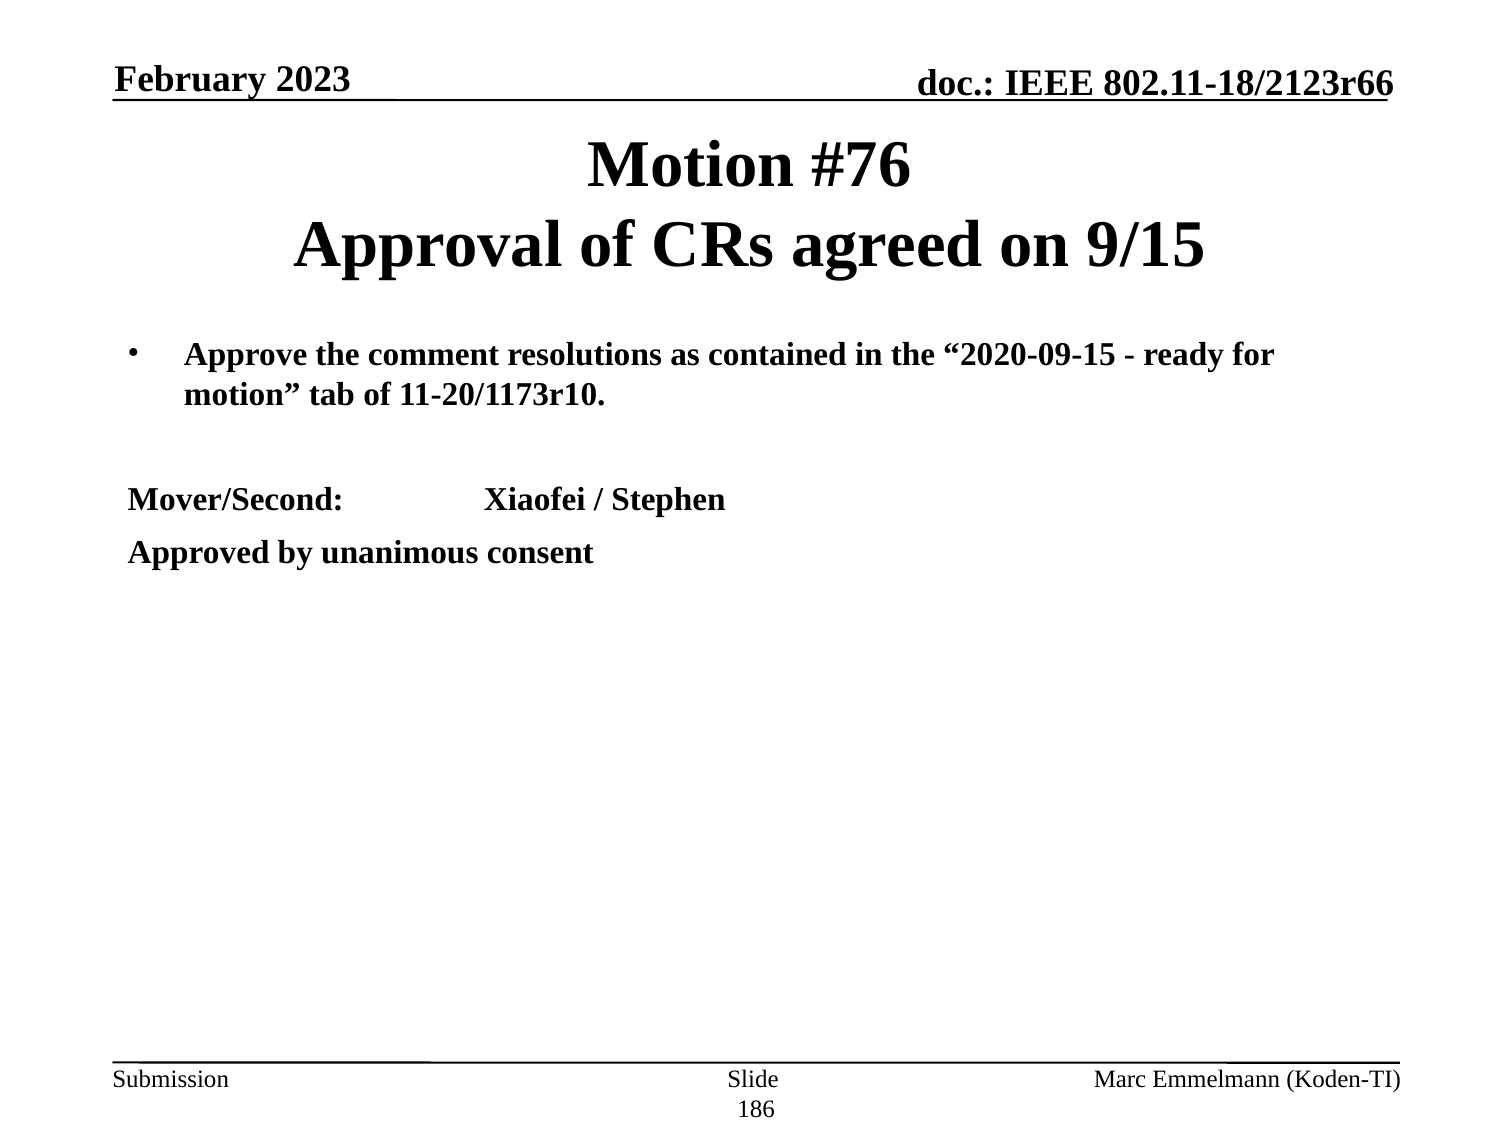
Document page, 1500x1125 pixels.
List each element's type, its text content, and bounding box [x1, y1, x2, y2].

footer Marc Emmelmann (Koden-TI) [878, 1061, 1402, 1093]
slide_number Slide 186 [712, 1061, 800, 1123]
list Approve the comment resolutions as contained in the “2020-09-15 - ready for motion” tab of 11-20/1173r10. Mover/Second: Xiaofei / Stephen Approved by unanimous consent [112, 324, 1388, 1000]
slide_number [114, 54, 423, 100]
title Motion #76 Approval of CRs agreed on 9/15 [112, 112, 1388, 288]
